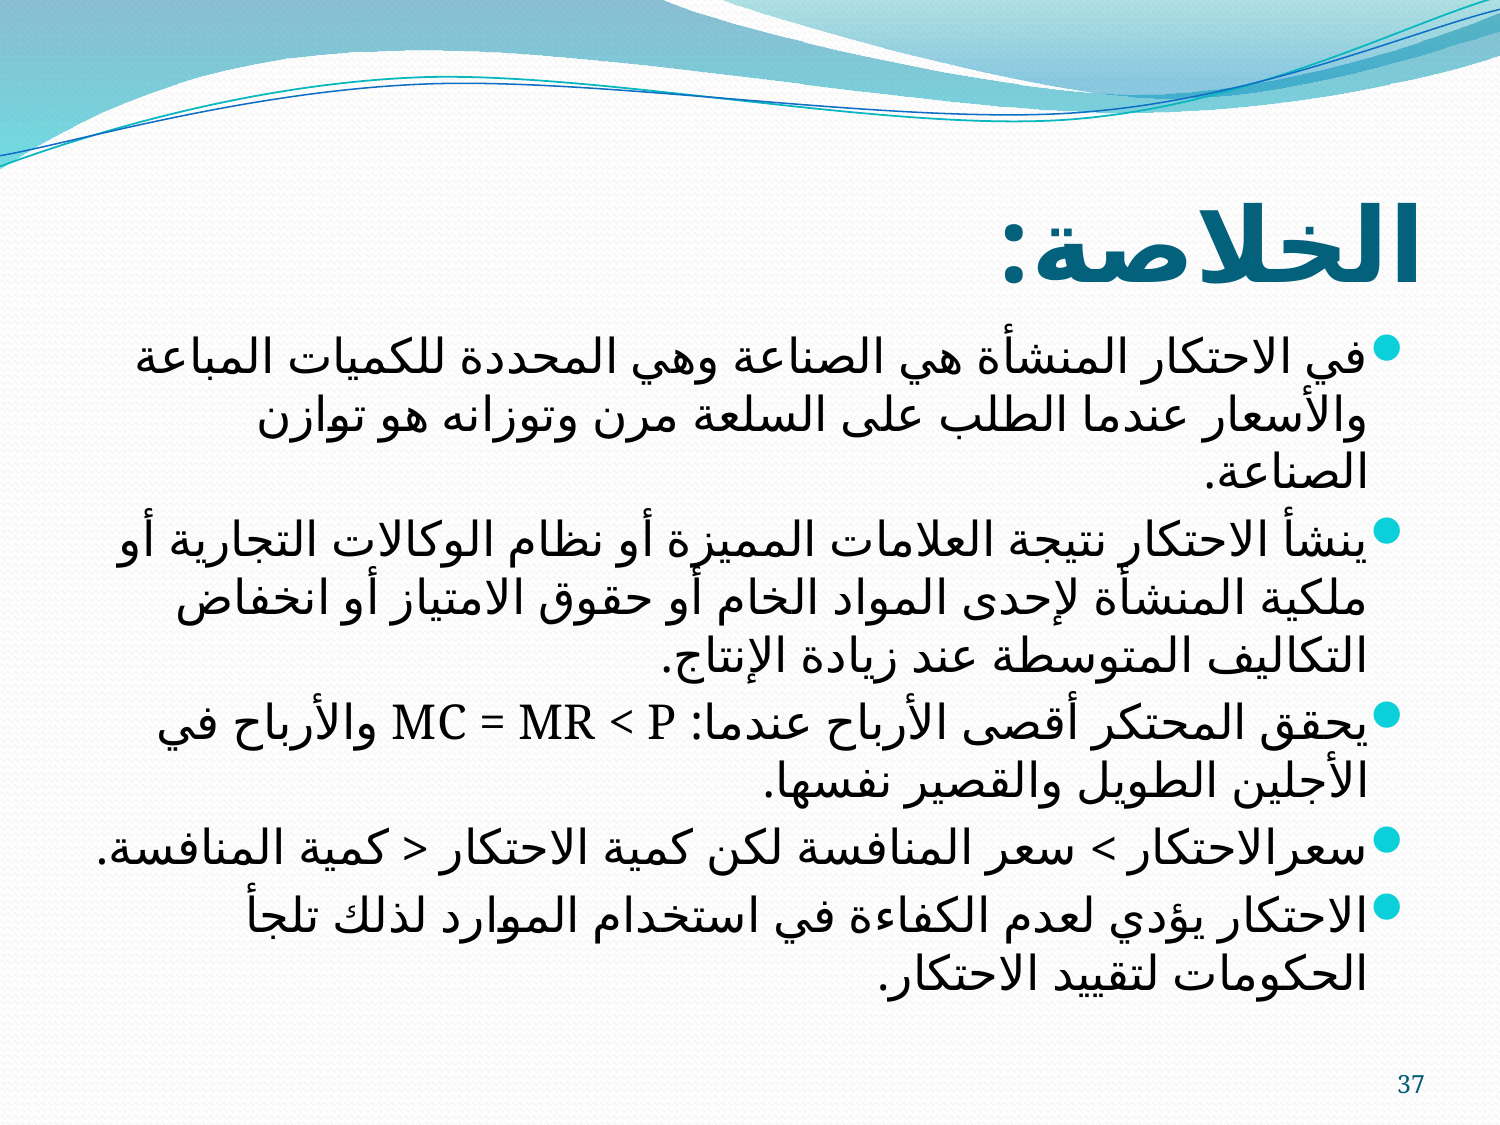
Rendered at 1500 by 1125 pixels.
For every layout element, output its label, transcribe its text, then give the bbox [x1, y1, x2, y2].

title الخلاصة: [75, 115, 1425, 303]
list في الاحتكار المنشأة هي الصناعة وهي المحددة للكميات المباعة والأسعار عندما الطلب على السلعة مرن وتوزانه هو توازن الصناعة. ينشأ الاحتكار نتيجة العلامات المميزة أو نظام الوكالات التجارية أو ملكية المنشأة لإحدى المواد الخام أو حقوق الامتياز أو انخفاض التكاليف المتوسطة عند زيادة الإنتاج. يحقق المحتكر أقصى الأرباح عندما: MC = MR < P والأرباح في الأجلين الطويل والقصير نفسها. سعرالاحتكار > سعر المنافسة لكن كمية الاحتكار < كمية المنافسة. الاحتكار يؤدي لعدم الكفاءة في استخدام الموارد لذلك تلجأ الحكومات لتقييد الاحتكار. [75, 317, 1425, 1038]
slide_number 37 [1299, 1042, 1425, 1103]
